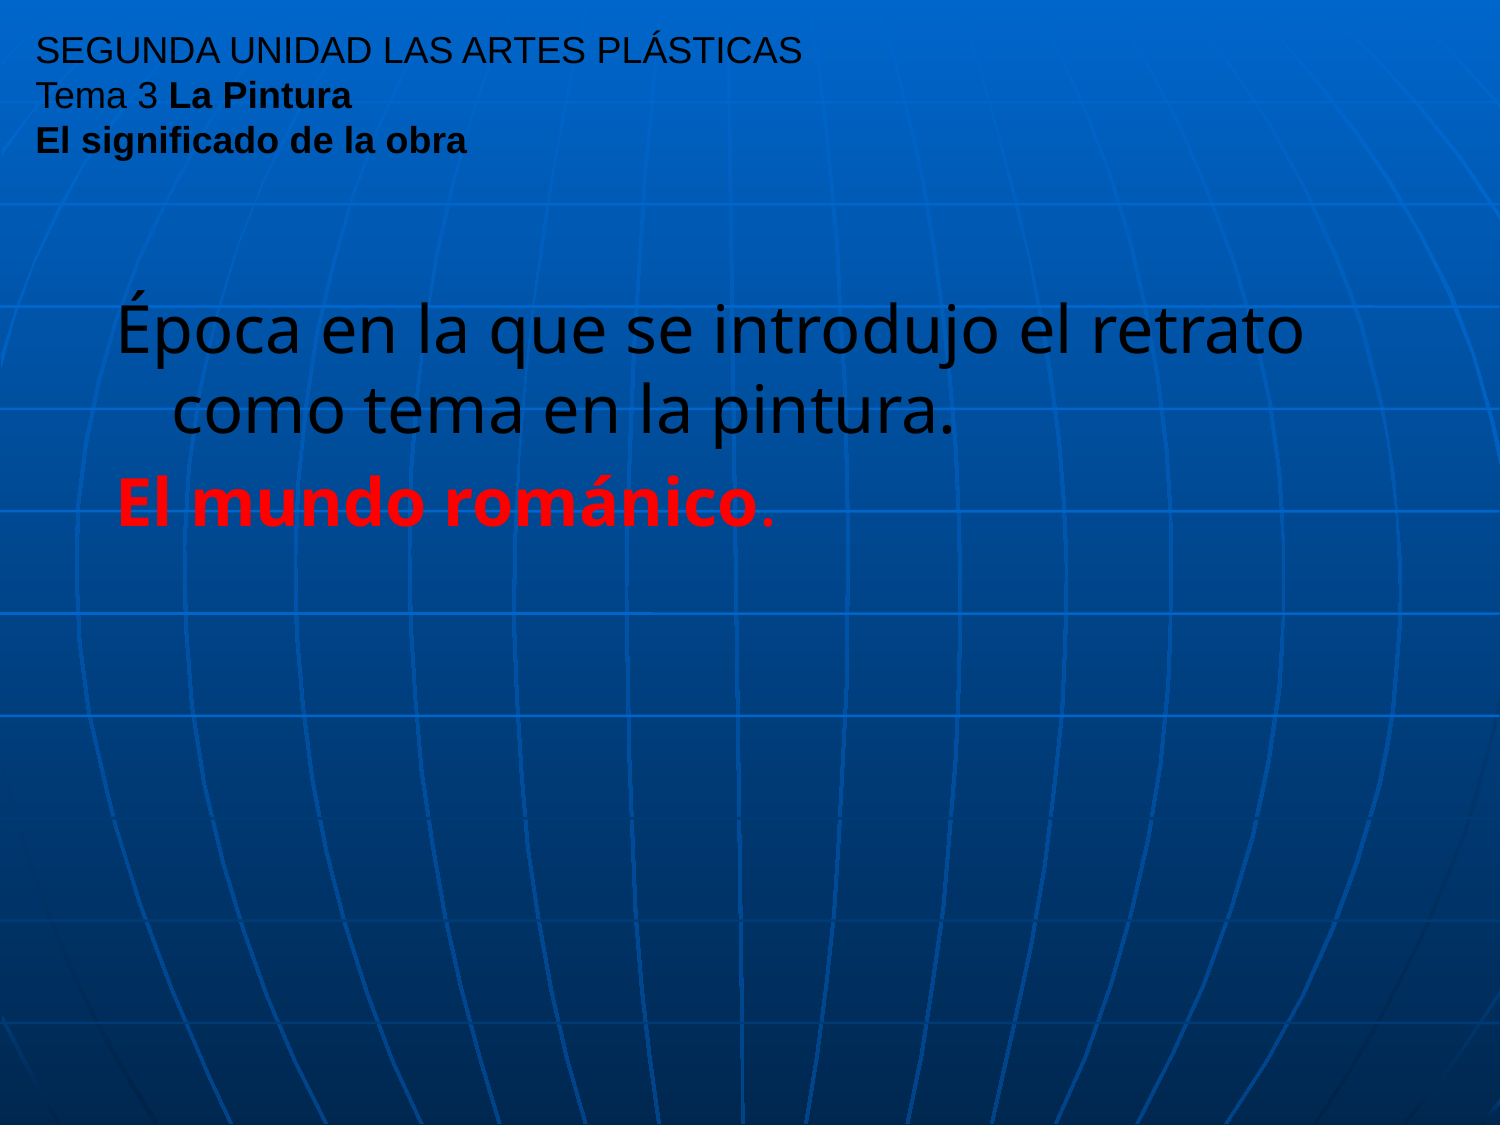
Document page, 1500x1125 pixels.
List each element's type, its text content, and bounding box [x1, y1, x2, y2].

list Época en la que se introdujo el retrato como tema en la pintura. El mundo románico. [100, 278, 1341, 811]
title SEGUNDA UNIDAD LAS ARTES PLÁSTICAS Tema 3 La Pintura El significado de la obra [0, 0, 840, 188]
